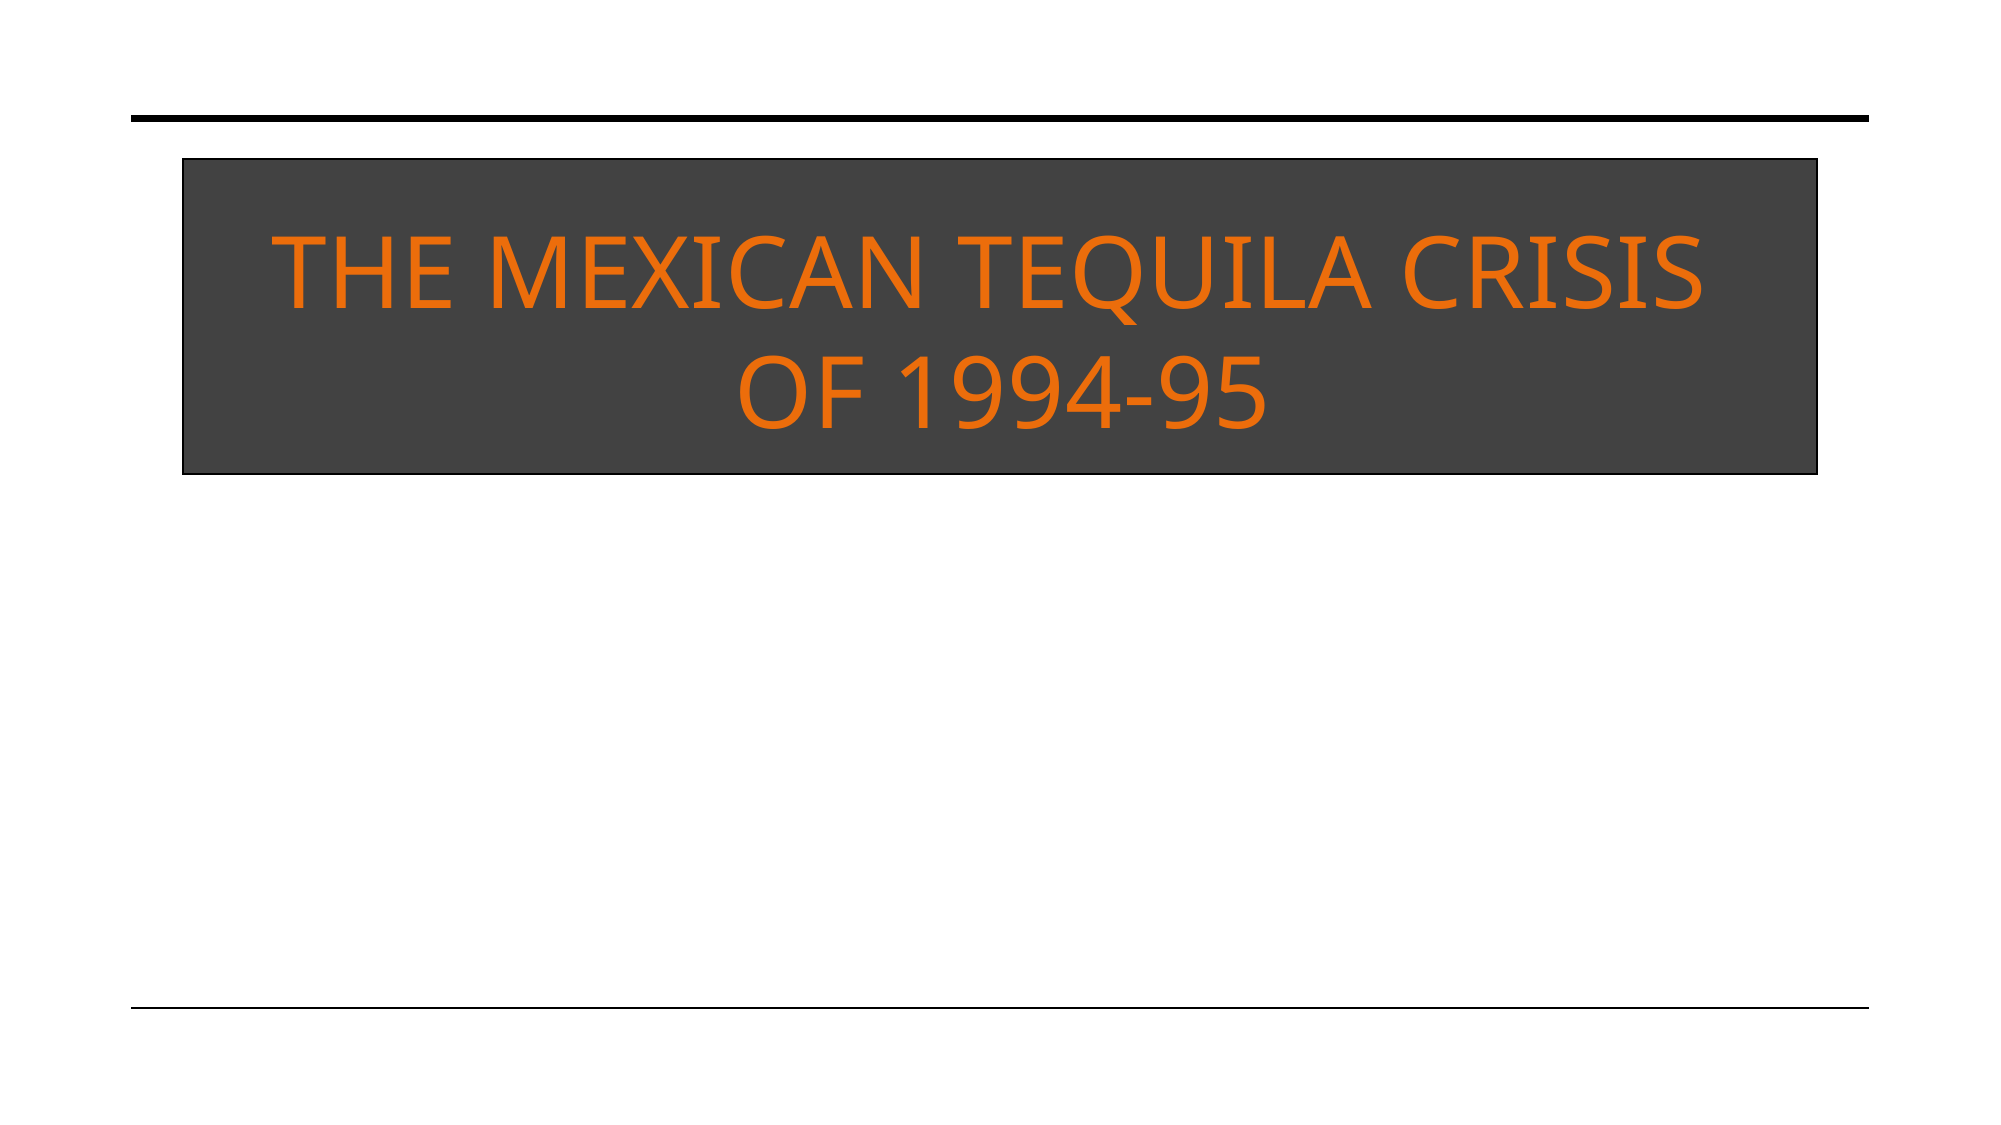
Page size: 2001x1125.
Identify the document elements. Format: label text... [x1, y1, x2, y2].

title THE MEXICAN TEQUILA CRISIS OF 1994-95 [113, 120, 1868, 537]
